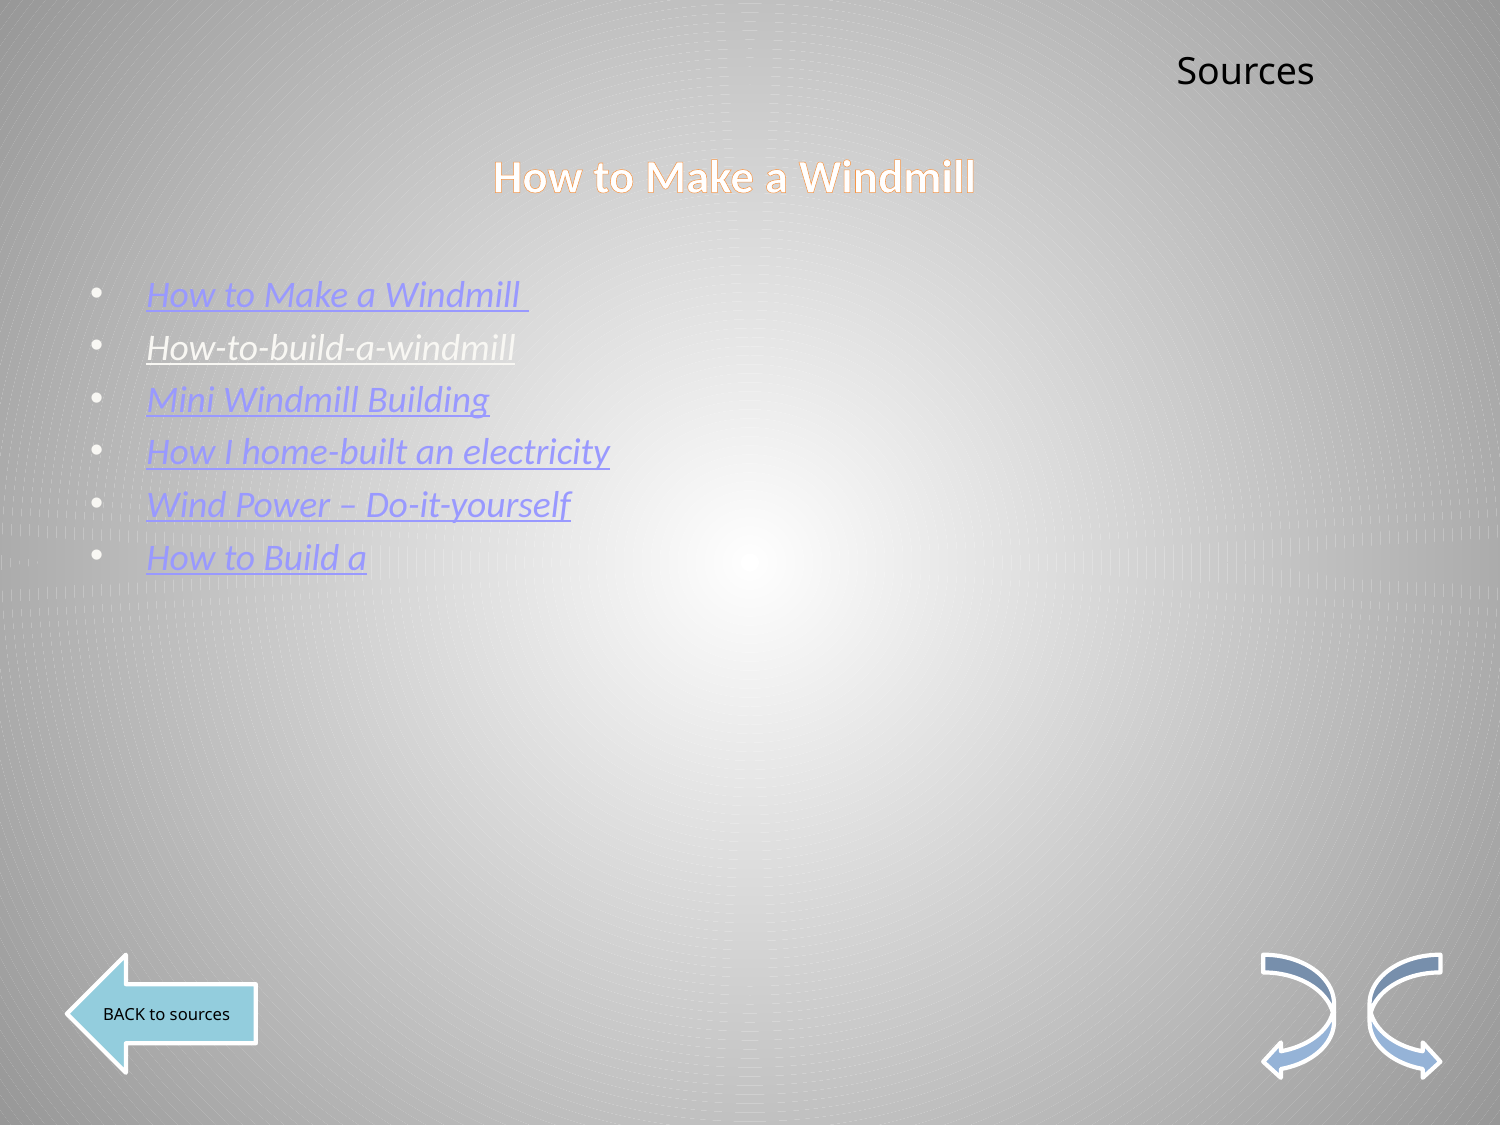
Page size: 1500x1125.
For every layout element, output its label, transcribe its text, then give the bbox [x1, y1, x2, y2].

text_box Sources [1161, 39, 1339, 100]
list How to Make a Windmill How-to-build-a-windmill Mini Windmill Building How I home-built an electricity Wind Power – Do-it-yourself How to Build a [75, 262, 1425, 1005]
title How to Make a Windmill [64, 137, 1415, 291]
text_box BACK to sources [88, 996, 266, 1031]
text_box [1261, 952, 1337, 1080]
text_box [1367, 952, 1443, 1080]
text_box [64, 952, 258, 1075]
